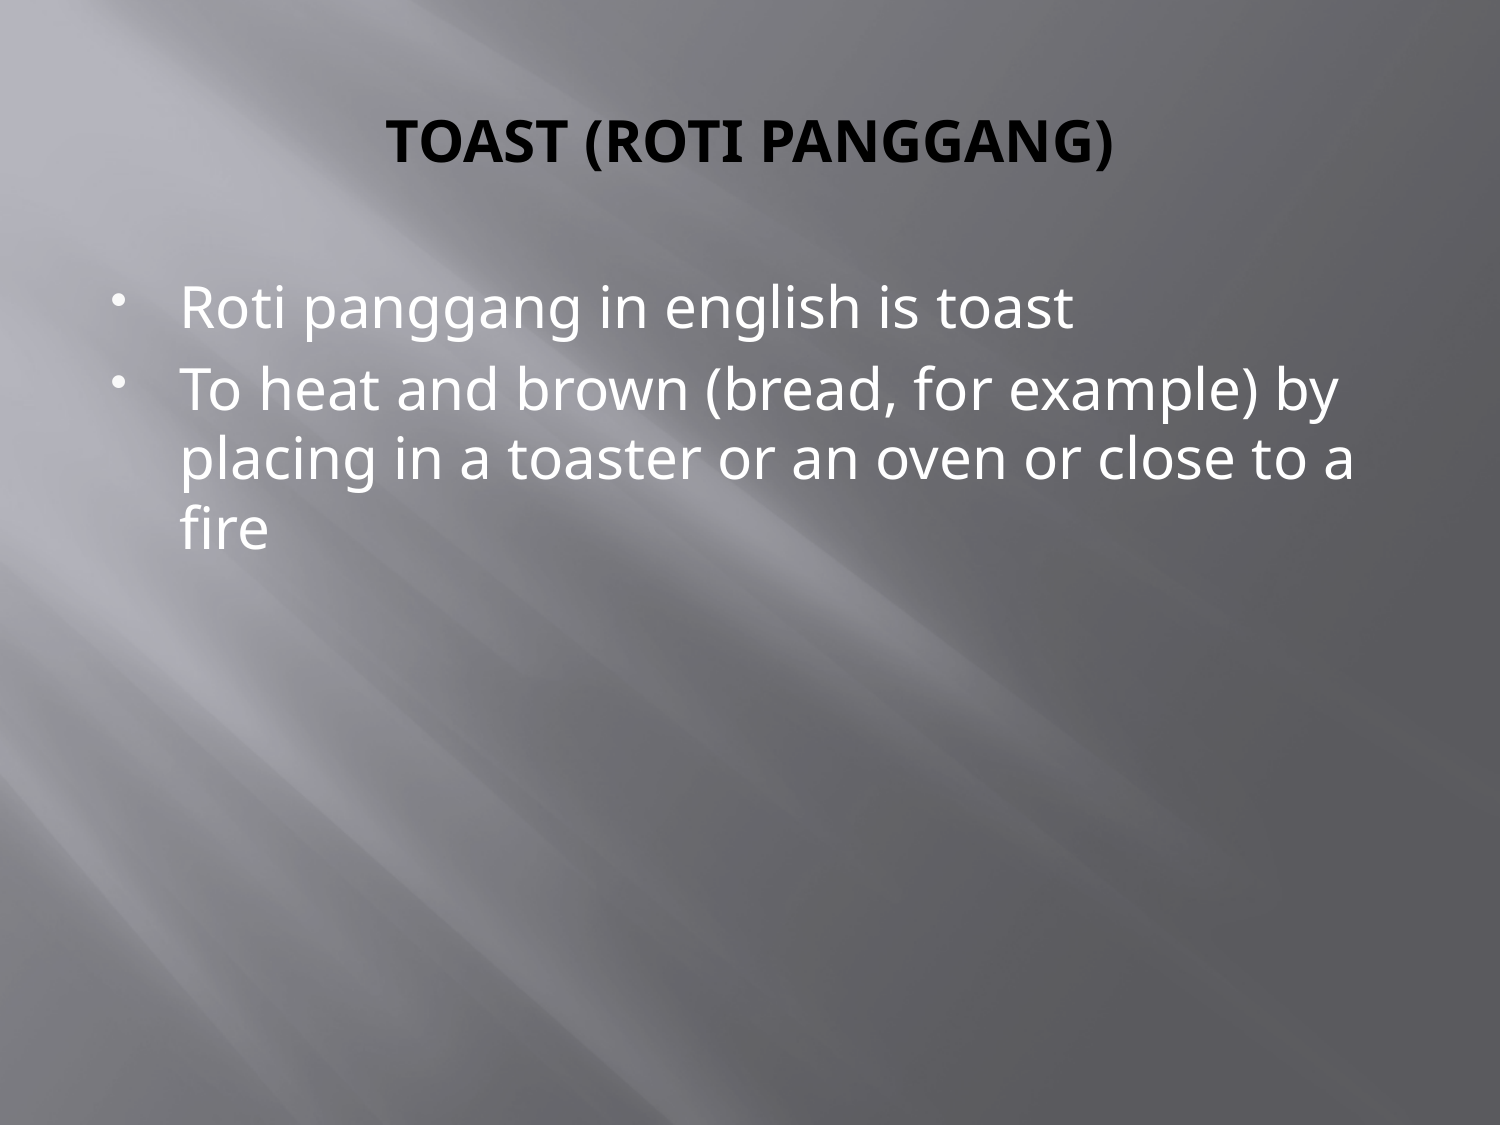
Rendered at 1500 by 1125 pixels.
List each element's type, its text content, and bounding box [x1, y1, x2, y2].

title TOAST (ROTI PANGGANG) [75, 45, 1425, 233]
list Roti panggang in english is toast To heat and brown (bread, for example) by placing in a toaster or an oven or close to a fire [75, 262, 1425, 1035]
